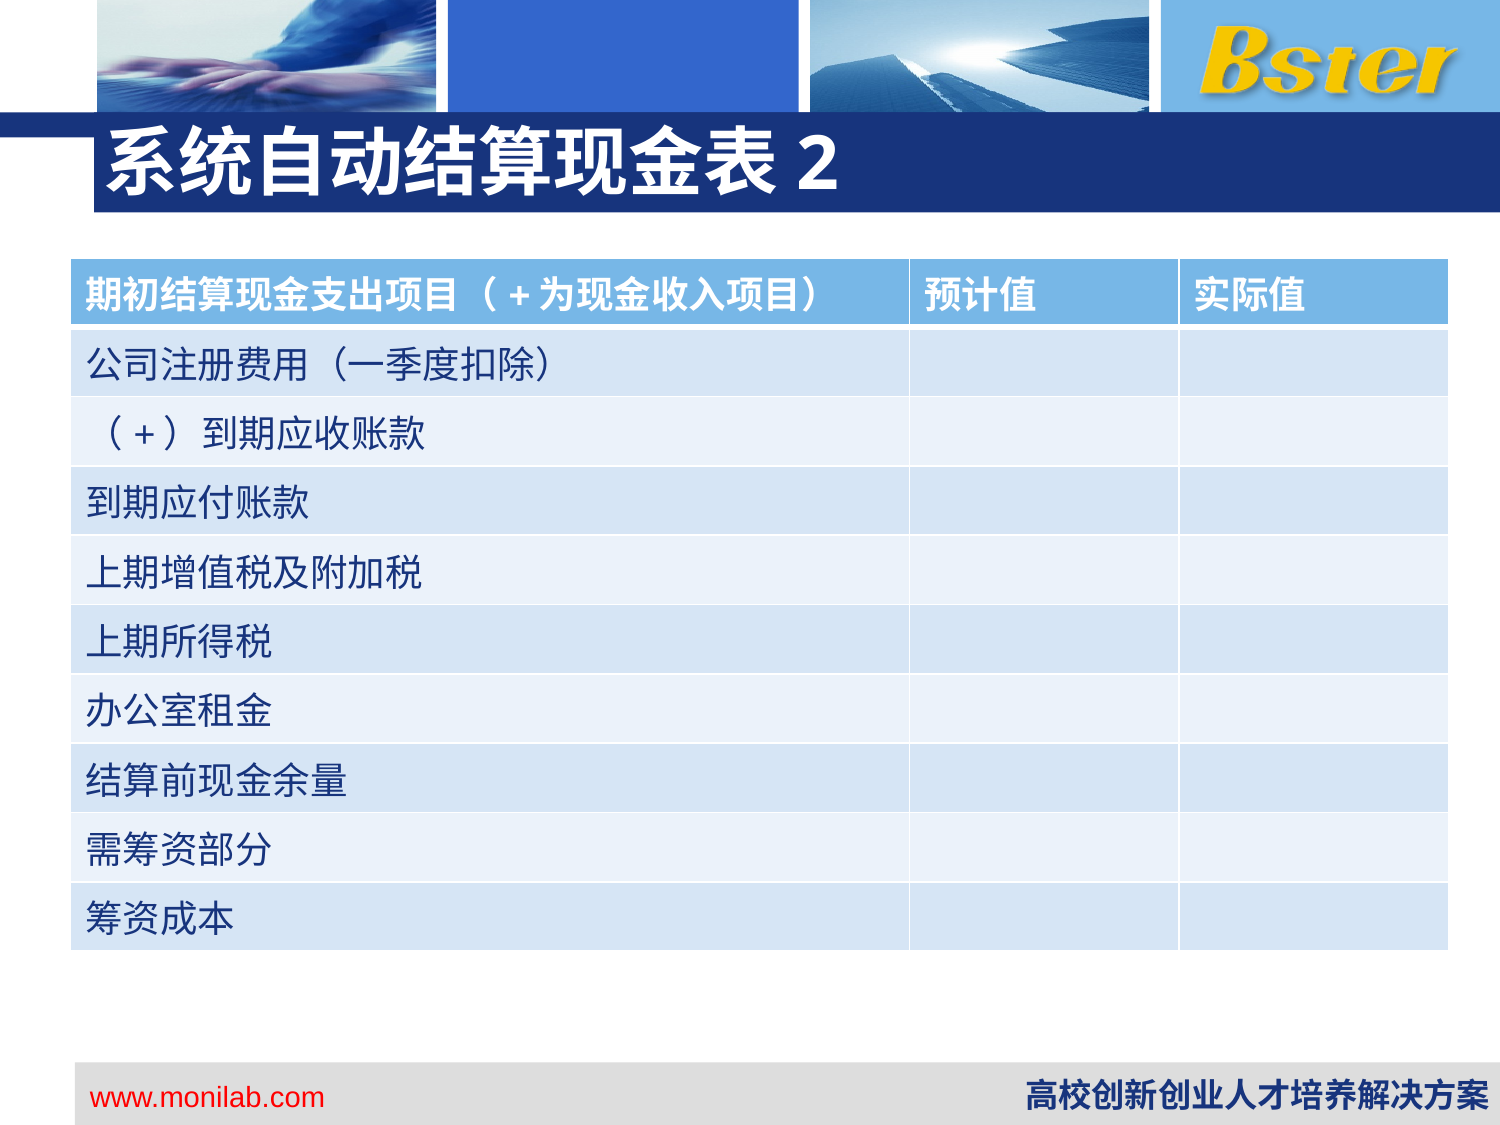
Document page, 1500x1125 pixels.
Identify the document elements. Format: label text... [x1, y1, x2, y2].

table_cell 需筹资部分 [71, 813, 909, 881]
table_cell [1180, 536, 1448, 604]
table_cell [910, 744, 1178, 812]
table_cell [910, 397, 1178, 465]
table_cell （+）到期应收账款 [71, 397, 909, 465]
table_cell 上期所得税 [71, 605, 909, 673]
table_cell [1180, 605, 1448, 673]
table_header 实际值 [1180, 259, 1448, 324]
table_cell [1180, 467, 1448, 534]
table_cell [1180, 883, 1448, 950]
title 系统自动结算现金表2 [88, 113, 1369, 206]
table_cell [1180, 744, 1448, 812]
table_cell 结算前现金余量 [71, 744, 909, 812]
picture [810, 0, 1150, 112]
table_header 预计值 [910, 259, 1178, 324]
table_cell 筹资成本 [71, 883, 909, 950]
table_cell [910, 536, 1178, 604]
table_cell [1180, 330, 1448, 396]
table_cell 上期增值税及附加税 [71, 536, 909, 604]
picture [1199, 26, 1458, 94]
table_cell [1180, 813, 1448, 881]
table_cell 公司注册费用（一季度扣除） [71, 330, 909, 396]
table_header 期初结算现金支出项目（+为现金收入项目） [71, 259, 909, 324]
table_cell [1180, 675, 1448, 742]
table_cell [910, 330, 1178, 396]
table_cell [910, 467, 1178, 534]
table_cell 办公室租金 [71, 675, 909, 742]
table_cell [1180, 397, 1448, 465]
table_cell 到期应付账款 [71, 467, 909, 534]
picture [97, 0, 437, 112]
table_cell [910, 883, 1178, 950]
table_cell [910, 605, 1178, 673]
table_cell [910, 813, 1178, 881]
table_cell [910, 675, 1178, 742]
